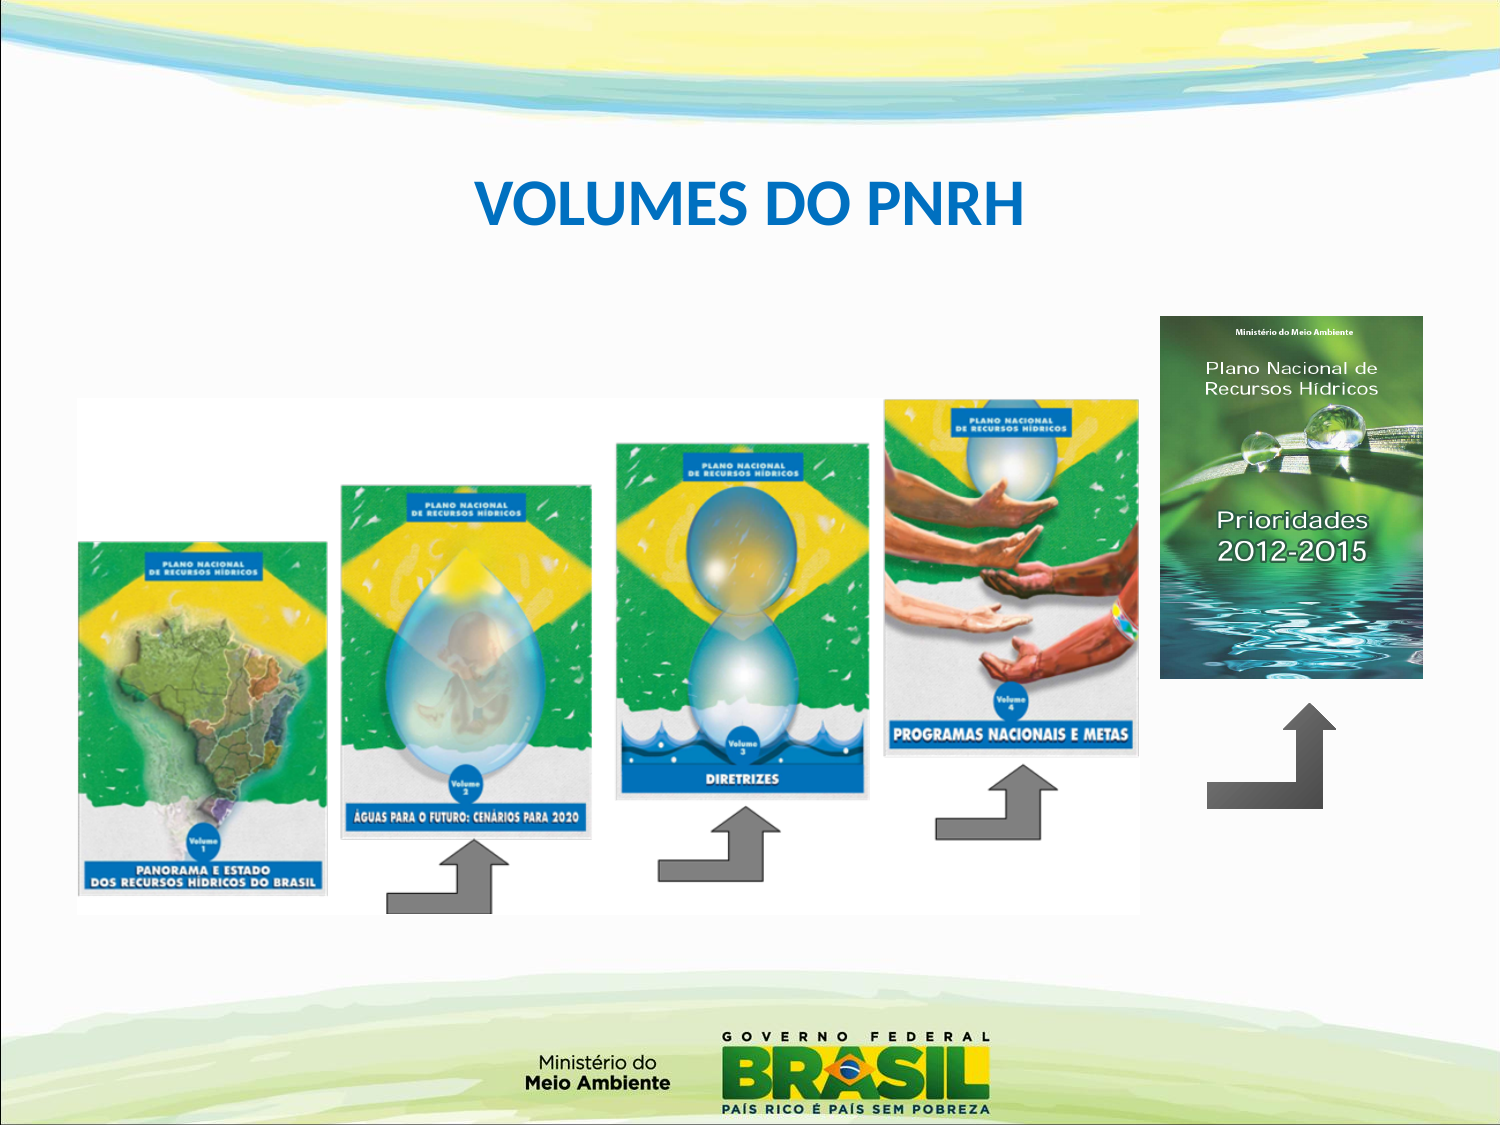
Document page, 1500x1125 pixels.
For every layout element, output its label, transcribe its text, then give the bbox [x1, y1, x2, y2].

text_box VOLUMES DO PNRH [74, 140, 1425, 257]
picture [0, 0, 1500, 1125]
text_box [1207, 703, 1336, 809]
